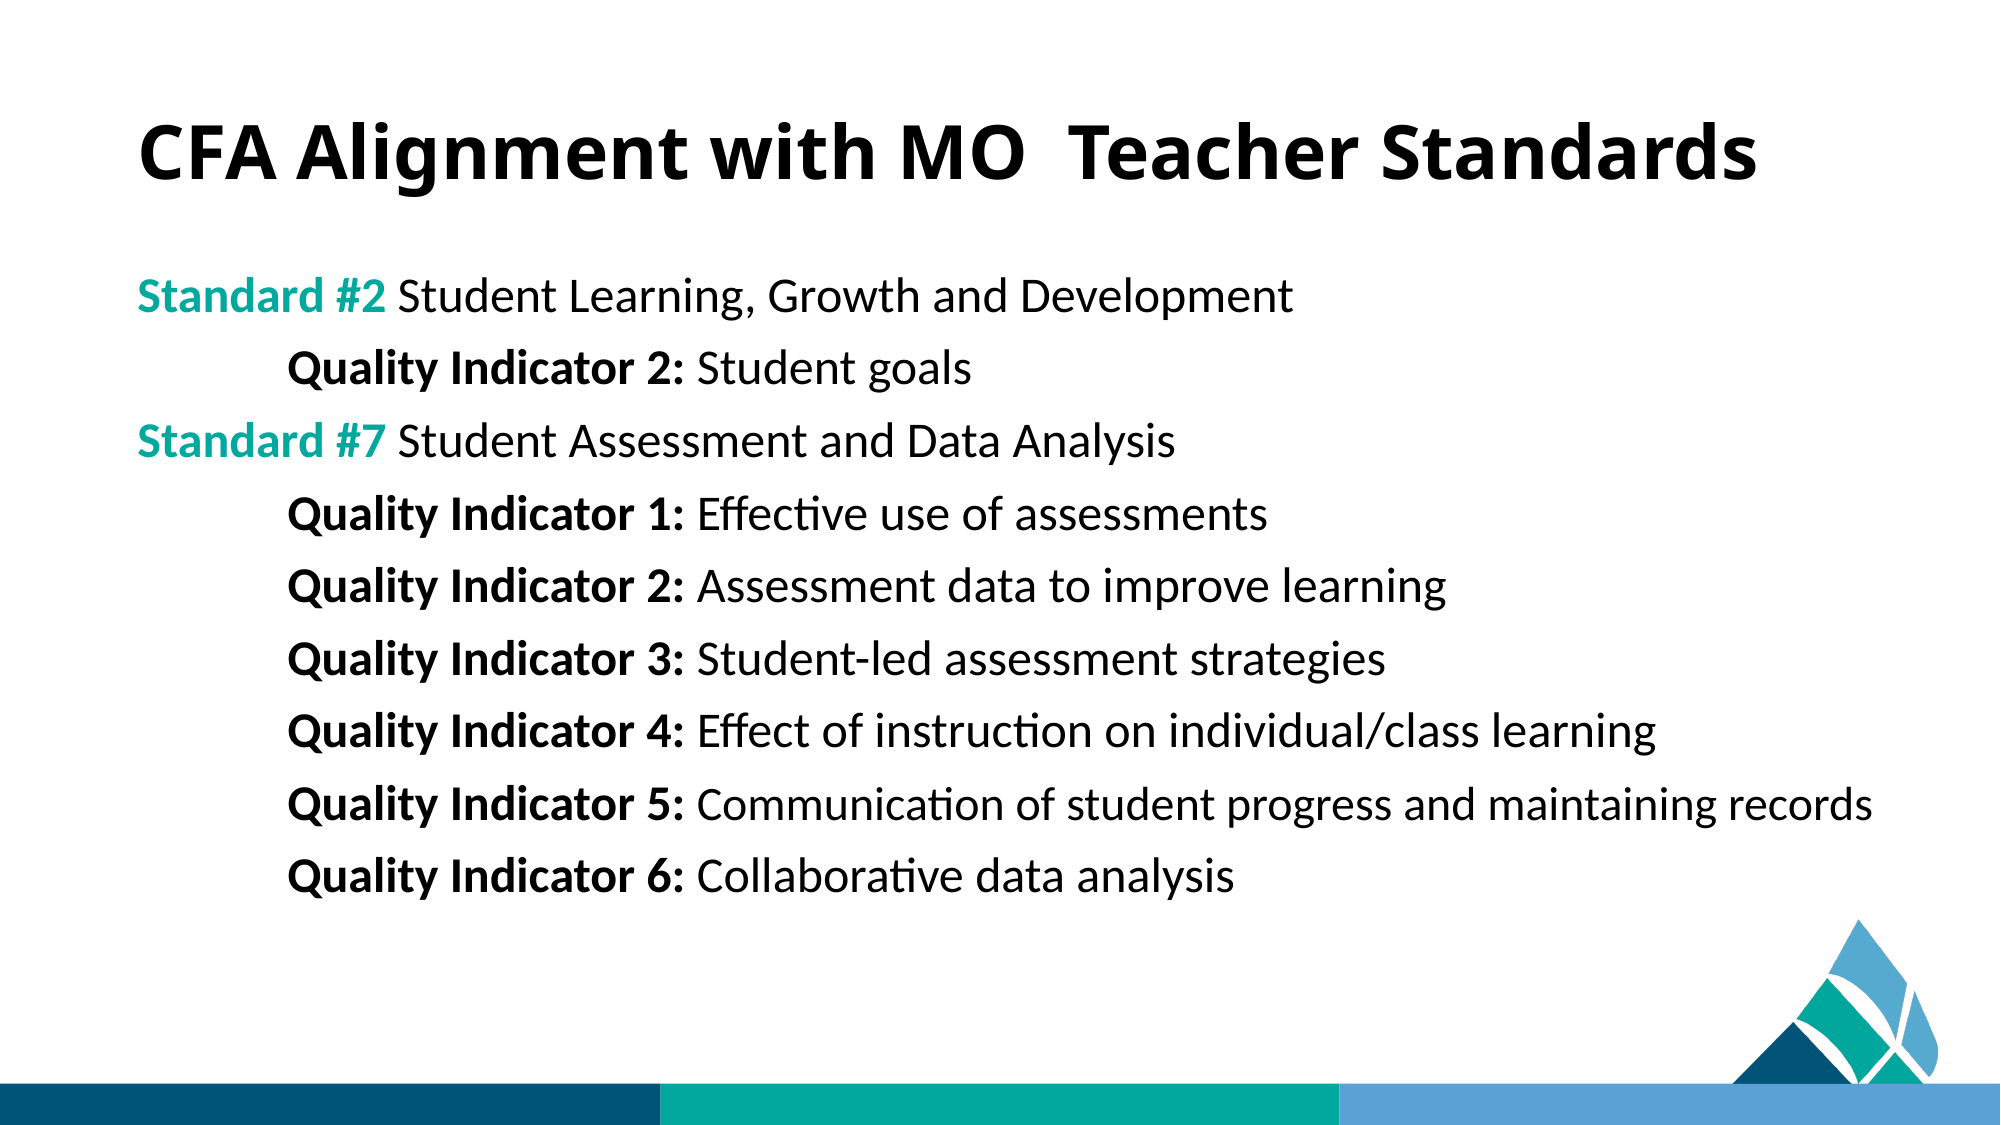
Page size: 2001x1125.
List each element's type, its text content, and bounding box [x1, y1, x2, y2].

list Standard #2 Student Learning, Growth and Development Quality Indicator 2: Student goals Standard #7 Student Assessment and Data Analysis Quality Indicator 1: Effective use of assessments Quality Indicator 2: Assessment data to improve learning Quality Indicator 3: Student-led assessment strategies Quality Indicator 4: Effect of instruction on individual/class learning Quality Indicator 5: Communication of student progress and maintaining records Quality Indicator 6: Collaborative data analysis [137, 262, 1952, 931]
title CFA Alignment with MO Teacher Standards [137, 59, 1863, 240]
picture [1732, 931, 1938, 1084]
